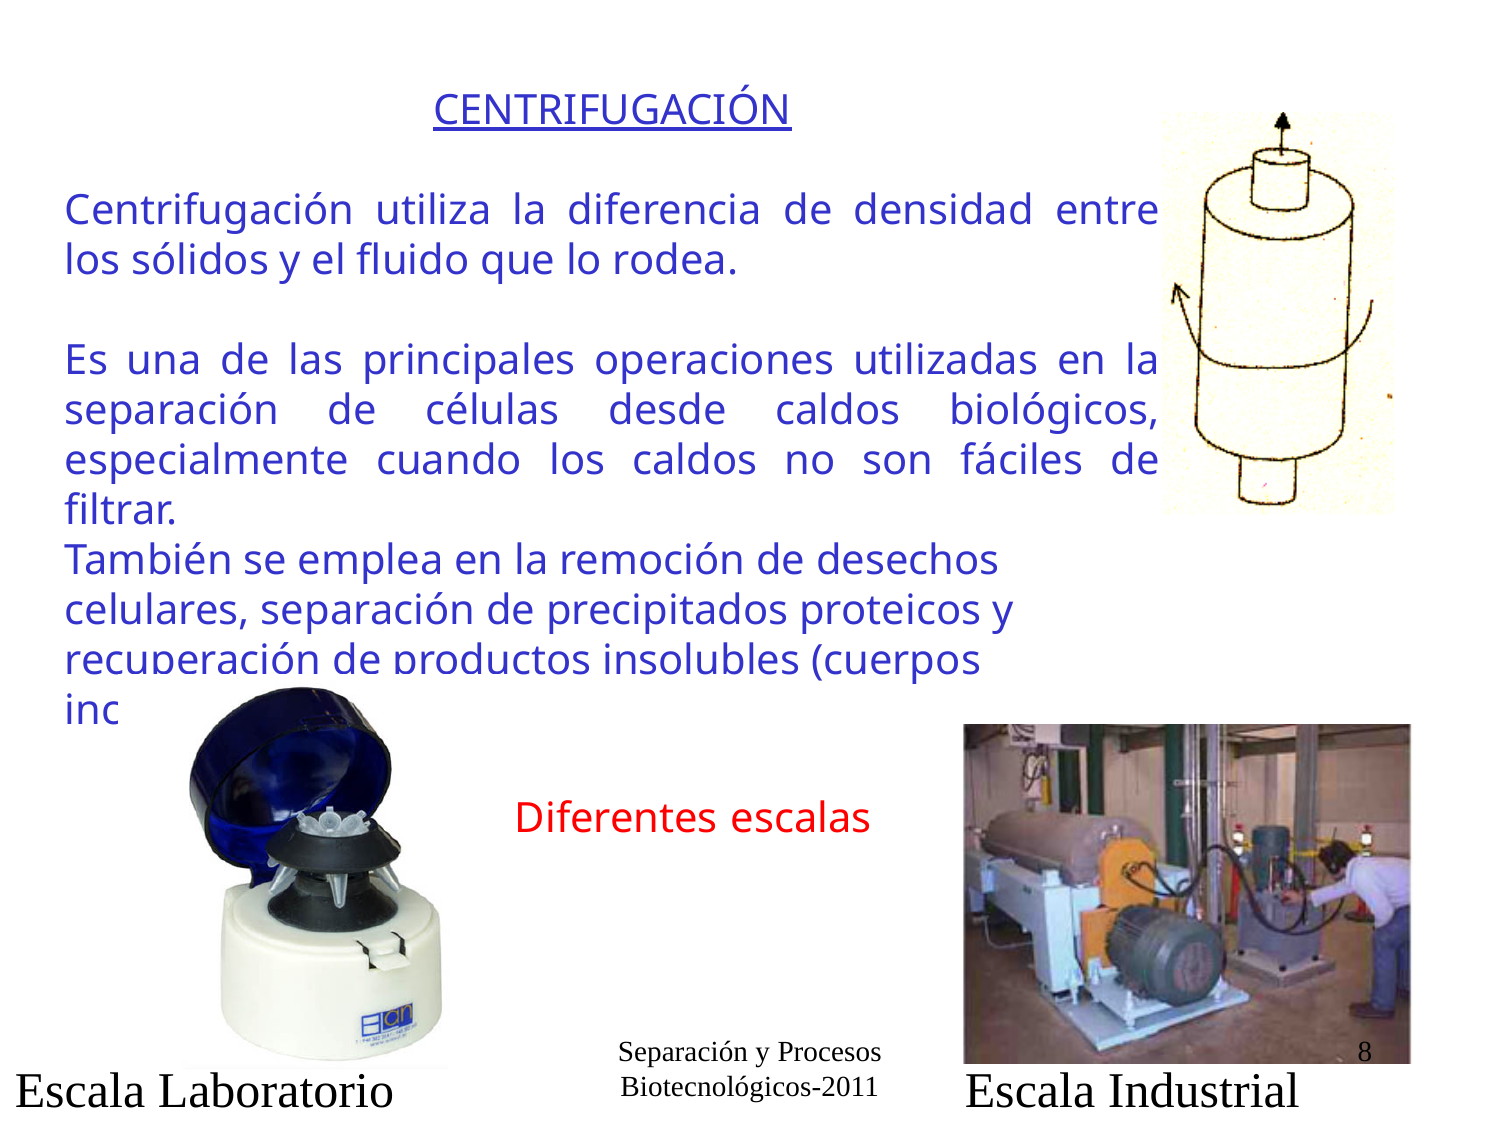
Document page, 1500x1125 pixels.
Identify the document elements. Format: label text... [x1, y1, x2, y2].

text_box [0, 674, 1500, 1125]
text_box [1162, 112, 1394, 521]
text_box CENTRIFUGACIÓN Centrifugación utiliza la diferencia de densidad entre los sólidos y el fluido que lo rodea. Es una de las principales operaciones utilizadas en la separación de células desde caldos biológicos, especialmente cuando los caldos no son fáciles de filtrar. También se emplea en la remoción de desechos celulares, separación de precipitados proteicos y recuperación de productos insolubles (cuerpos incluidos) [49, 75, 1175, 673]
